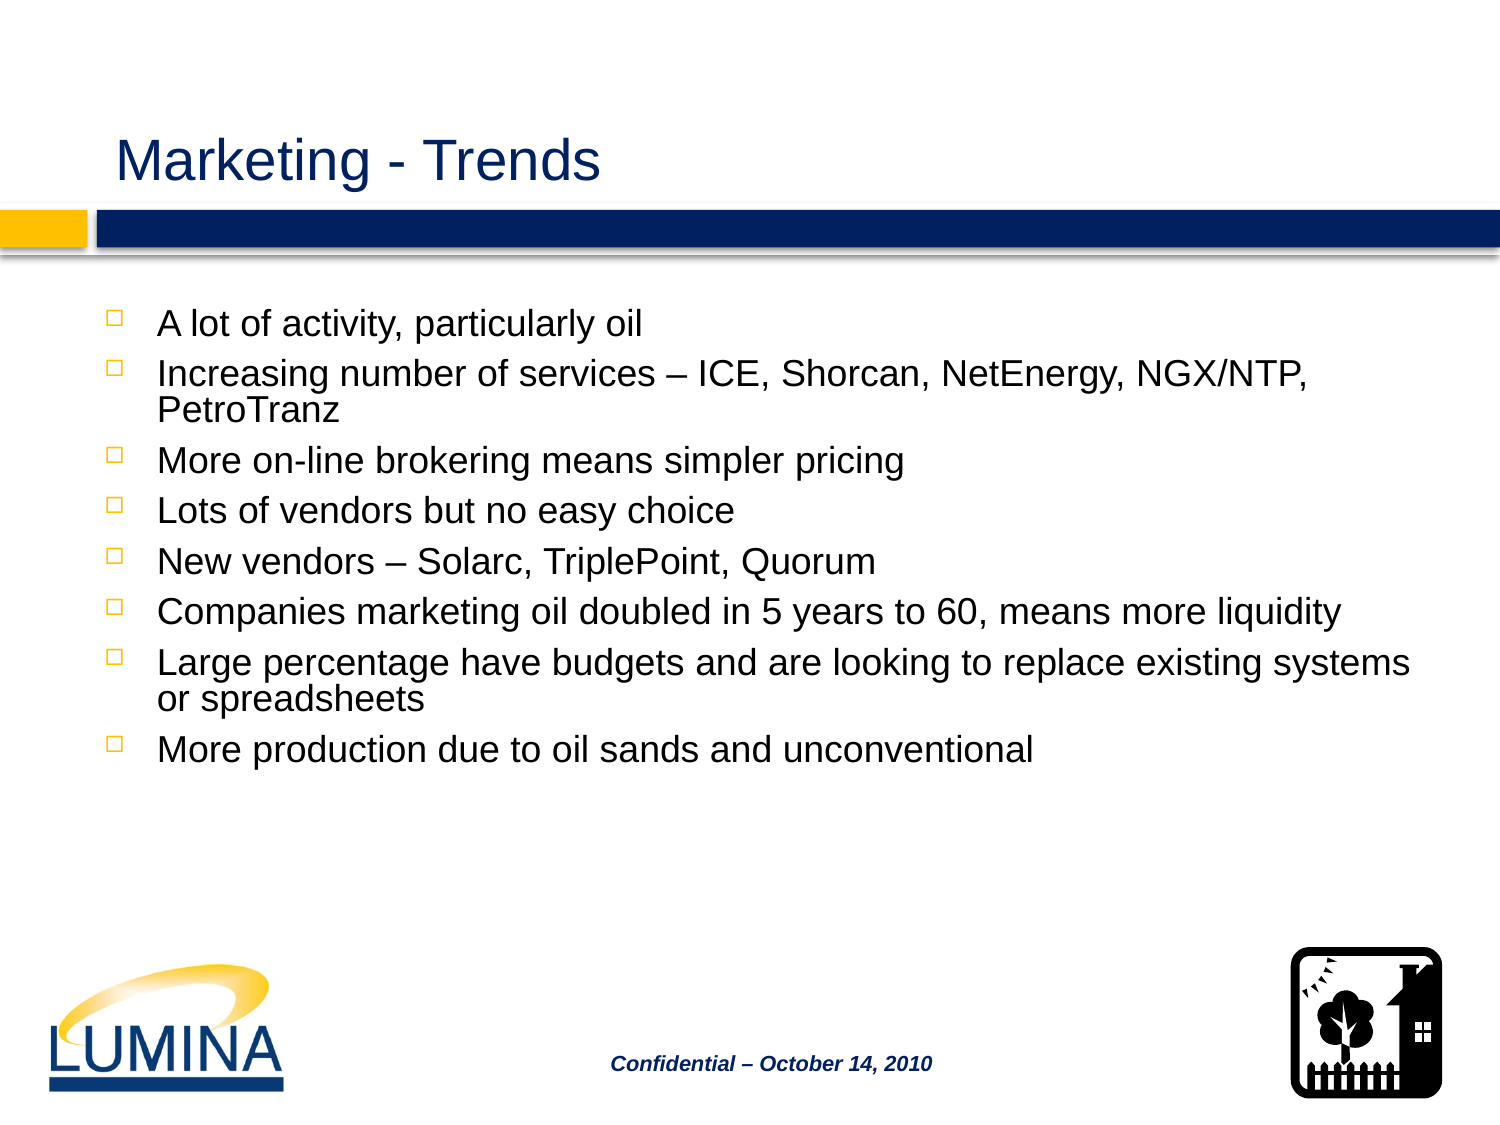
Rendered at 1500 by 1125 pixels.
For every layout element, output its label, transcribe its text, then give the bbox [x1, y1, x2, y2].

title Marketing - Trends [100, 37, 1439, 201]
picture [49, 964, 89, 1094]
list A lot of activity, particularly oil Increasing number of services – ICE, Shorcan, NetEnergy, NGX/NTP, PetroTranz More on-line brokering means simpler pricing Lots of vendors but no easy choice New vendors – Solarc, TriplePoint, Quorum Companies marketing oil doubled in 5 years to 60, means more liquidity Large percentage have budgets and are looking to replace existing systems or spreadsheets More production due to oil sands and unconventional [89, 299, 1440, 1125]
